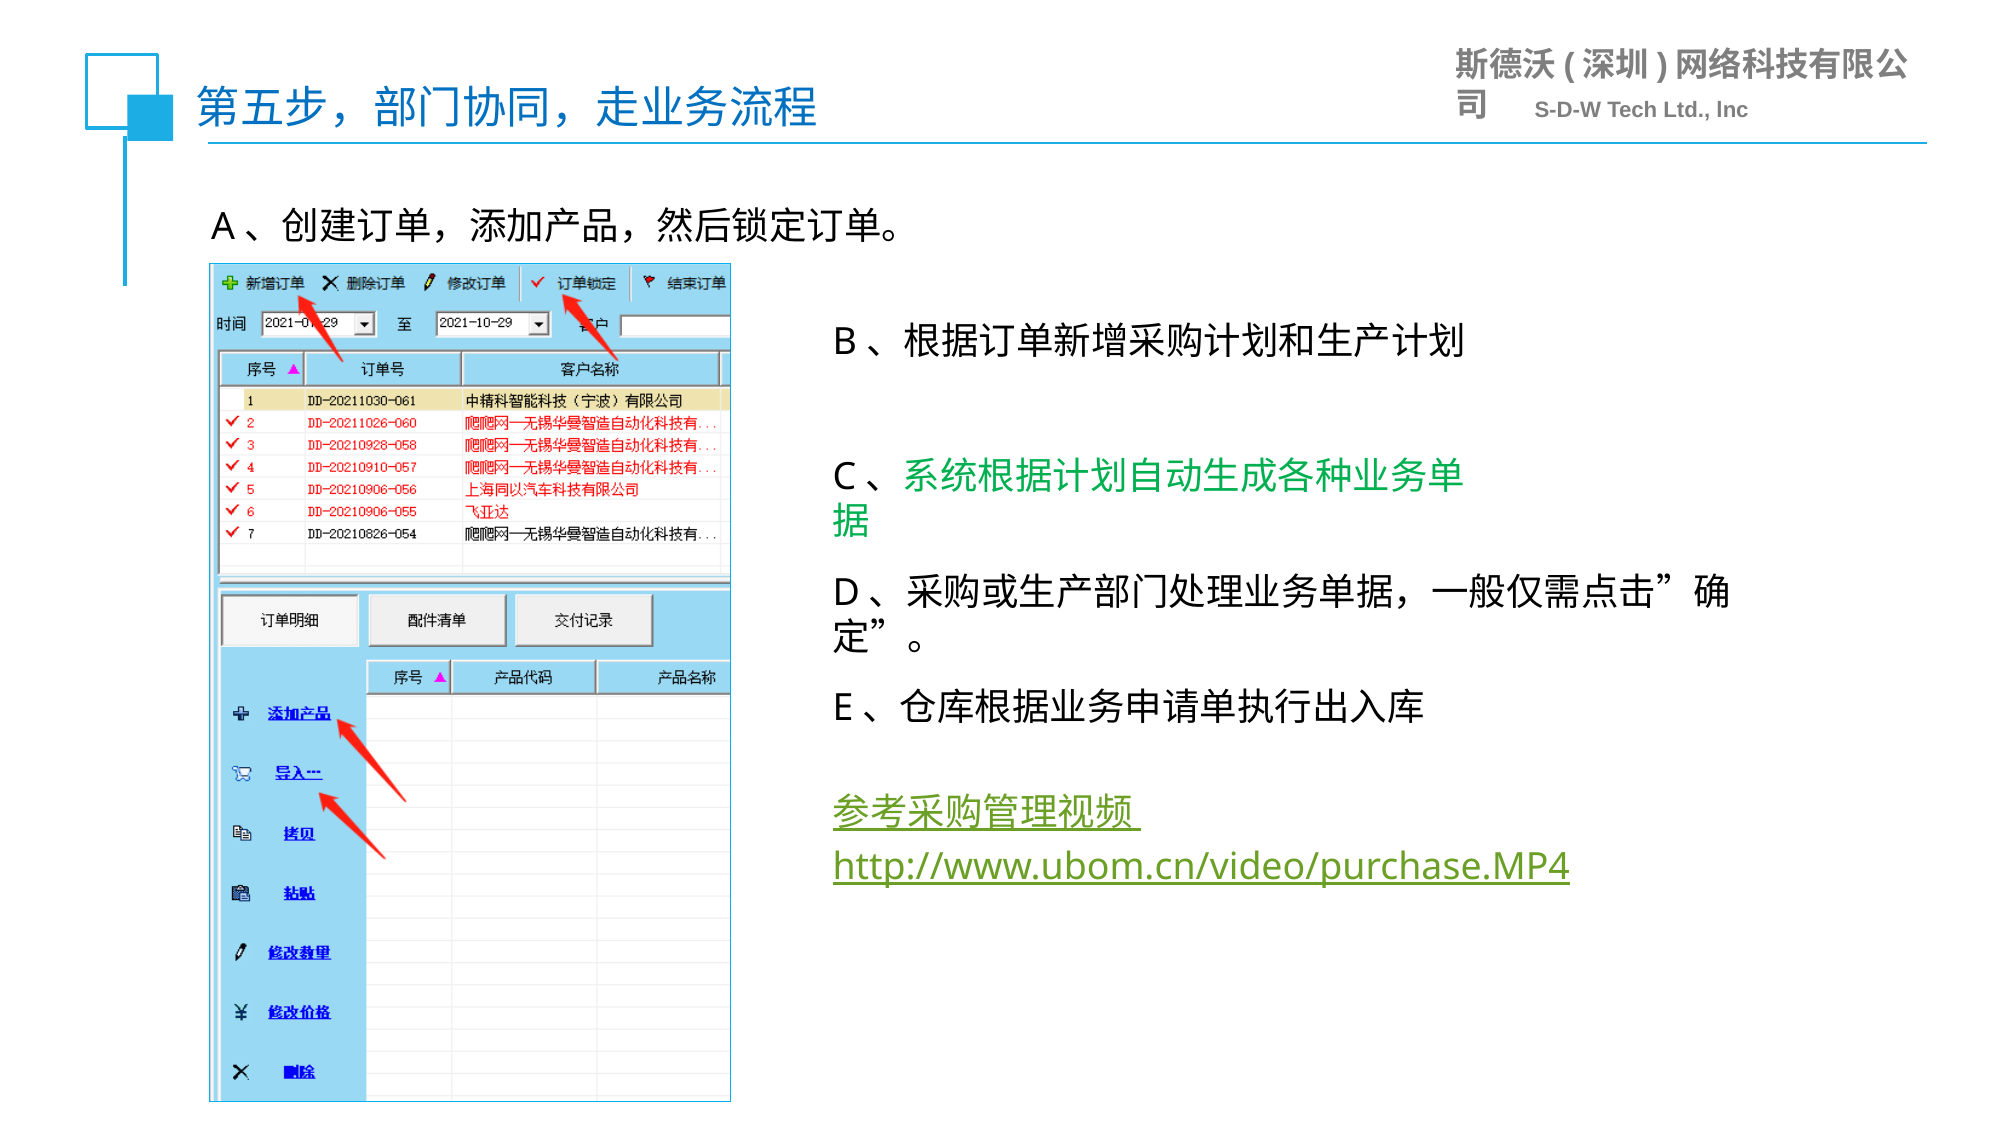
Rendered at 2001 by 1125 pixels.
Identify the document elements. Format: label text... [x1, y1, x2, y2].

text_box B、根据订单新增采购计划和生产计划 [817, 310, 1513, 370]
text_box D、采购或生产部门处理业务单据，一般仅需点击”确定”。 [817, 560, 1782, 666]
text_box 第五步，部门协同，走业务流程 [180, 71, 1212, 140]
text_box C、系统根据计划自动生成各种业务单据 [817, 445, 1513, 550]
picture [211, 265, 729, 1100]
text_box 参考采购管理视频 http://www.ubom.cn/video/purchase.MP4 [817, 780, 1818, 901]
text_box A、创建订单，添加产品，然后锁定订单。 [196, 194, 916, 255]
text_box E、仓库根据业务申请单执行出入库 [817, 675, 1513, 736]
